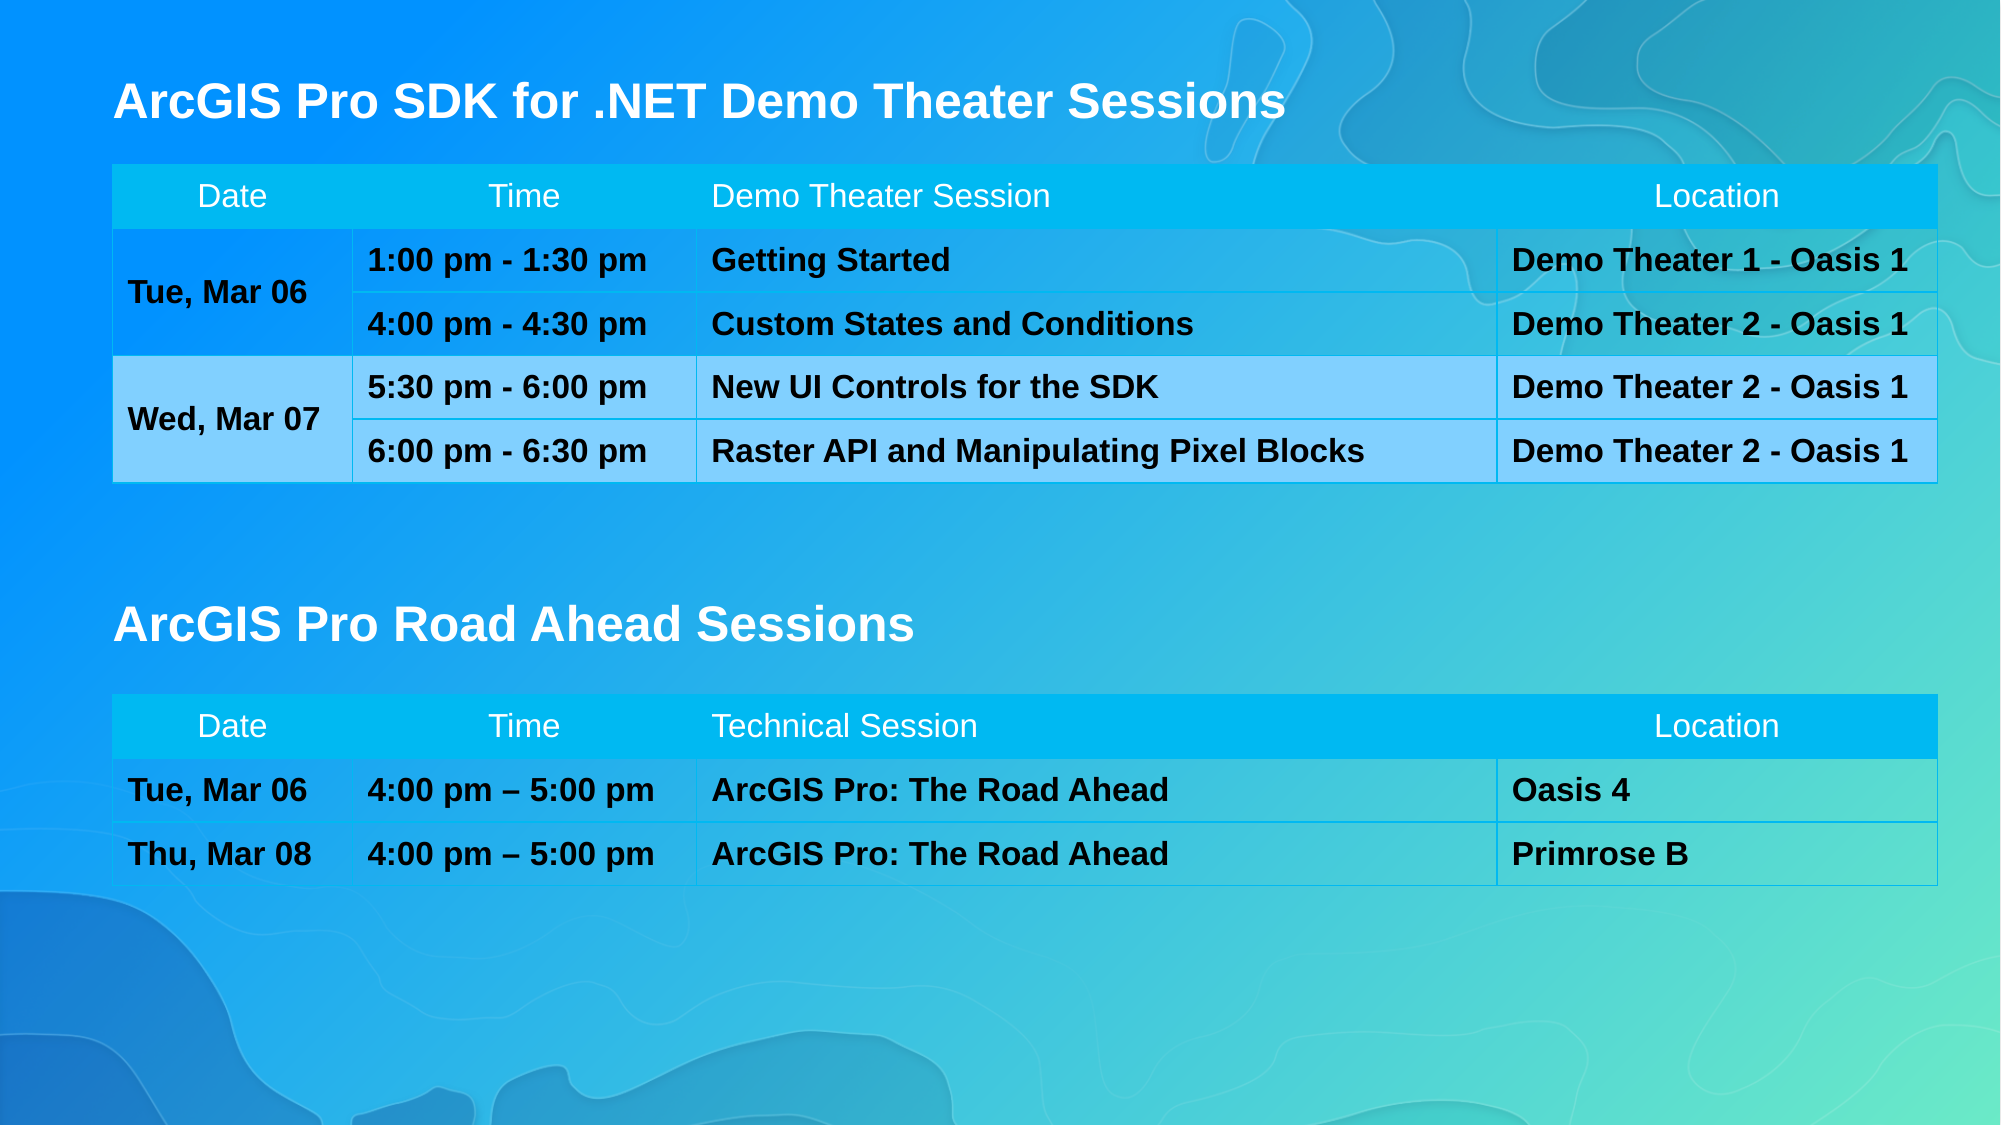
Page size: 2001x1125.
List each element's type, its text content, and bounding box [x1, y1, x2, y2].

table_cell ArcGIS Pro: The Road Ahead [697, 823, 1496, 885]
table_header Date [113, 695, 352, 757]
table_cell Demo Theater 2 - Oasis 1 [1498, 356, 1937, 418]
table_cell 4:00 pm – 5:00 pm [353, 823, 696, 885]
table_header Time [353, 165, 696, 227]
table_cell Demo Theater 2 - Oasis 1 [1498, 293, 1937, 355]
table_cell Getting Started [697, 229, 1496, 291]
picture [0, 768, 772, 1125]
picture [1149, 0, 2000, 184]
table_cell Thu, Mar 08 [113, 823, 352, 885]
table_cell Oasis 4 [1498, 759, 1937, 821]
table_header Technical Session [697, 695, 1496, 757]
table_cell Custom States and Conditions [697, 293, 1496, 355]
table_cell Wed, Mar 07 [113, 356, 352, 482]
text_box ArcGIS Pro Road Ahead Sessions [112, 591, 1889, 652]
table_cell 6:00 pm - 6:30 pm [353, 420, 696, 482]
table_cell New UI Controls for the SDK [697, 356, 1496, 418]
table_header Date [113, 165, 352, 227]
table_cell 4:00 pm - 4:30 pm [353, 293, 696, 355]
table_cell Demo Theater 1 - Oasis 1 [1498, 229, 1937, 291]
title ArcGIS Pro SDK for .NET Demo Theater Sessions [112, 68, 1889, 130]
table_cell Tue, Mar 06 [113, 759, 352, 821]
table_header Demo Theater Session [697, 165, 1496, 227]
table_header Location [1498, 165, 1937, 227]
table_cell Demo Theater 2 - Oasis 1 [1498, 420, 1937, 482]
table_header Time [353, 695, 696, 757]
table_cell 1:00 pm - 1:30 pm [353, 229, 696, 291]
table_cell Tue, Mar 06 [113, 229, 352, 355]
table_cell Raster API and Manipulating Pixel Blocks [697, 420, 1496, 482]
table_cell Primrose B [1498, 823, 1937, 885]
table_header Location [1498, 695, 1937, 757]
table_cell ArcGIS Pro: The Road Ahead [697, 759, 1496, 821]
table_cell 4:00 pm – 5:00 pm [353, 759, 696, 821]
table_cell 5:30 pm - 6:00 pm [353, 356, 696, 418]
